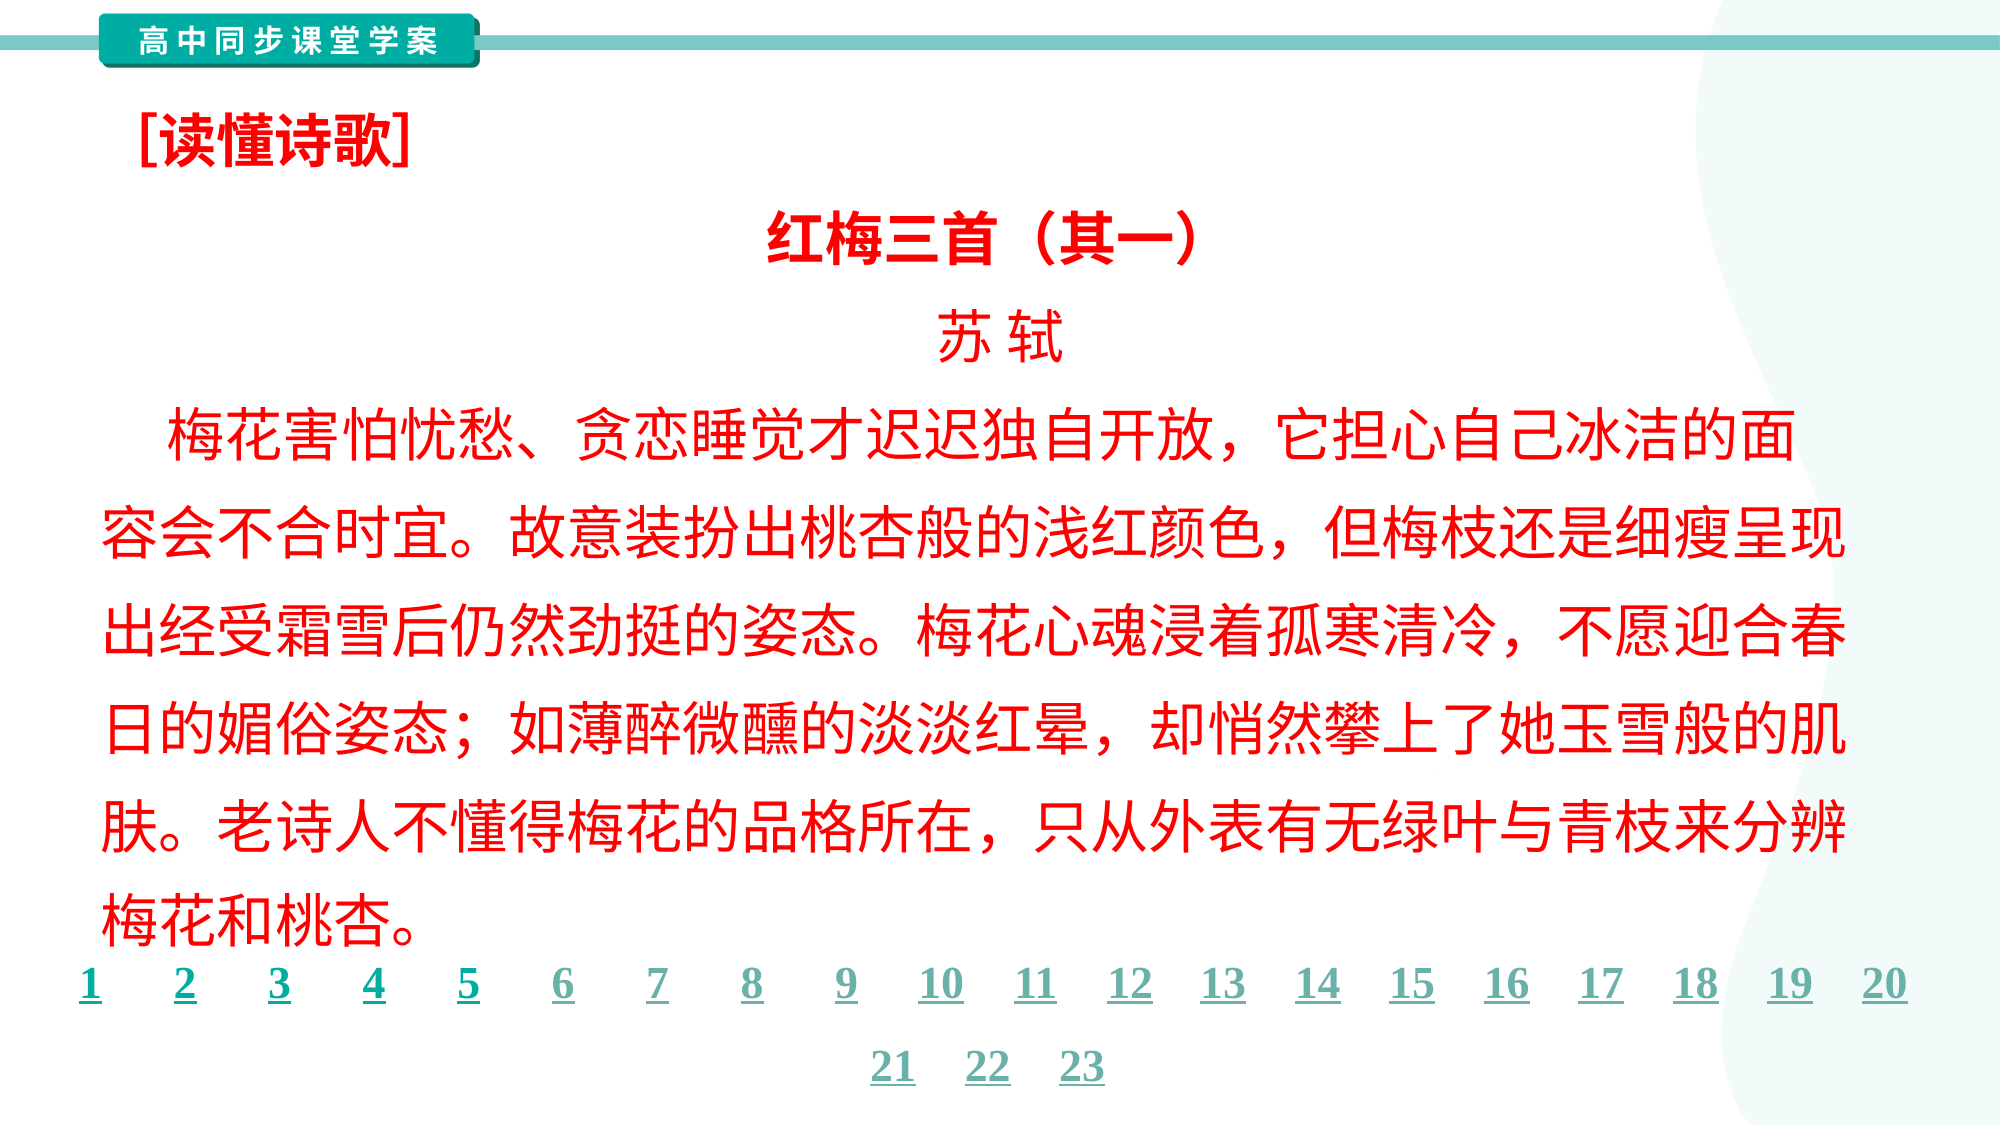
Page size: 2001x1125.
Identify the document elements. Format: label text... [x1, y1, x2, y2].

picture [0, 0, 2000, 1125]
text_box ［读懂诗歌］ 红梅三首（其一） 苏 轼 梅花害怕忧愁、贪恋睡觉才迟迟独自开放，它担心自己冰洁的面 容会不合时宜。故意装扮出桃杏般的浅红颜色，但梅枝还是细瘦呈现 出经受霜雪后仍然劲挺的姿态。梅花心魂浸着孤寒清冷，不愿迎合春 日的媚俗姿态；如薄醉微醺的淡淡红晕，却悄然攀上了她玉雪般的肌 肤。老诗人不懂得梅花的品格所在，只从外表有无绿叶与青枝来分辨 梅花和桃杏。 [100, 76, 1899, 946]
